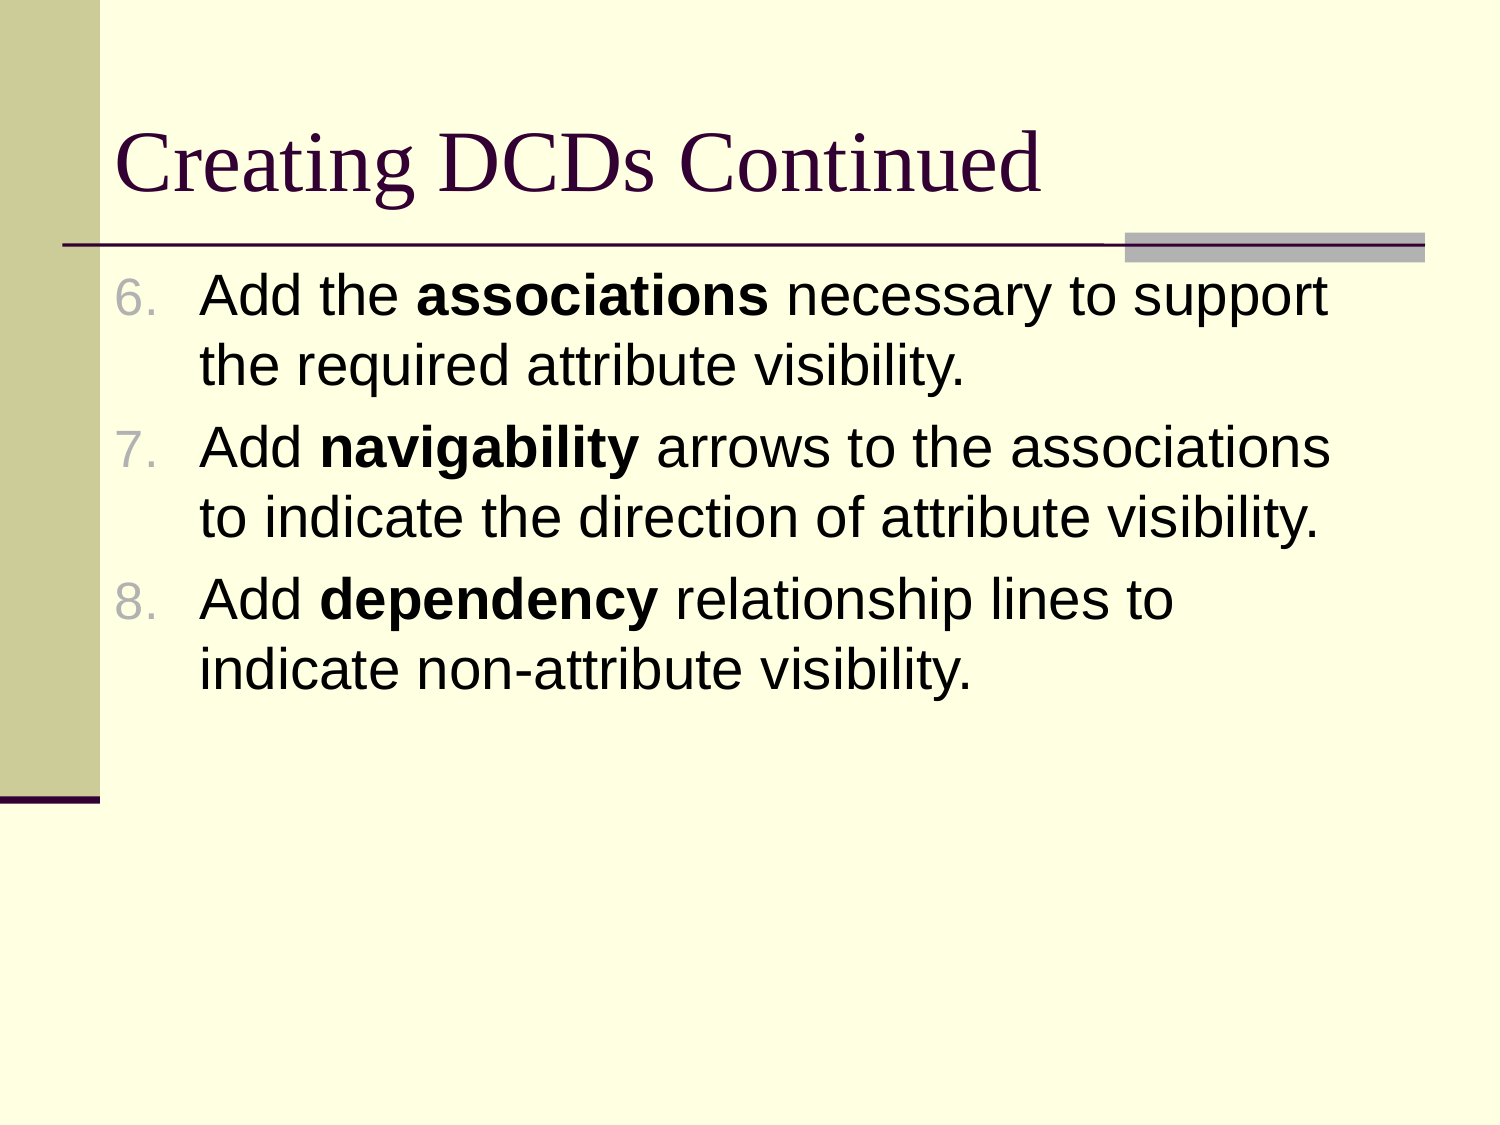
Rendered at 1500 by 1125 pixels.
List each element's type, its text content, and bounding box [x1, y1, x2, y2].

list Add the associations necessary to support the required attribute visibility. Add navigability arrows to the associations to indicate the direction of attribute visibility. Add dependency relationship lines to indicate non-attribute visibility. [99, 249, 1376, 994]
title Creating DCDs Continued [99, 62, 1376, 249]
